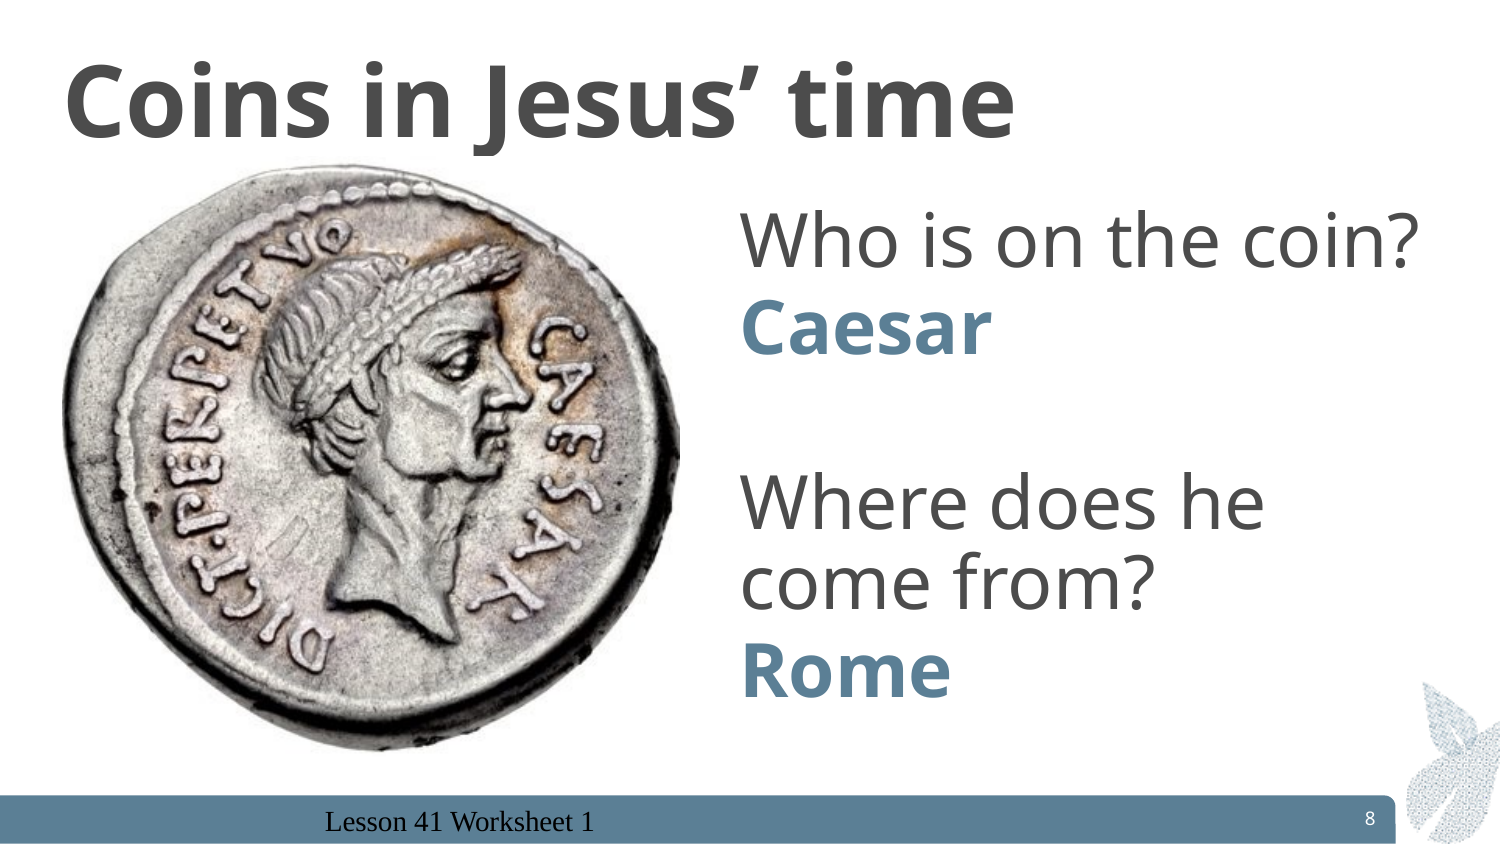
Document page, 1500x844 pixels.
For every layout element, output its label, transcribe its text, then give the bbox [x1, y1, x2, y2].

picture [1406, 681, 1500, 844]
list Who is on the coin? Caesar Where does he come from? Rome [739, 202, 1480, 806]
title Coins in Jesus’ time [62, 50, 1438, 129]
slide_number 8 [1264, 806, 1376, 833]
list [62, 156, 680, 760]
footer Lesson 41 Worksheet 1 [62, 806, 858, 833]
